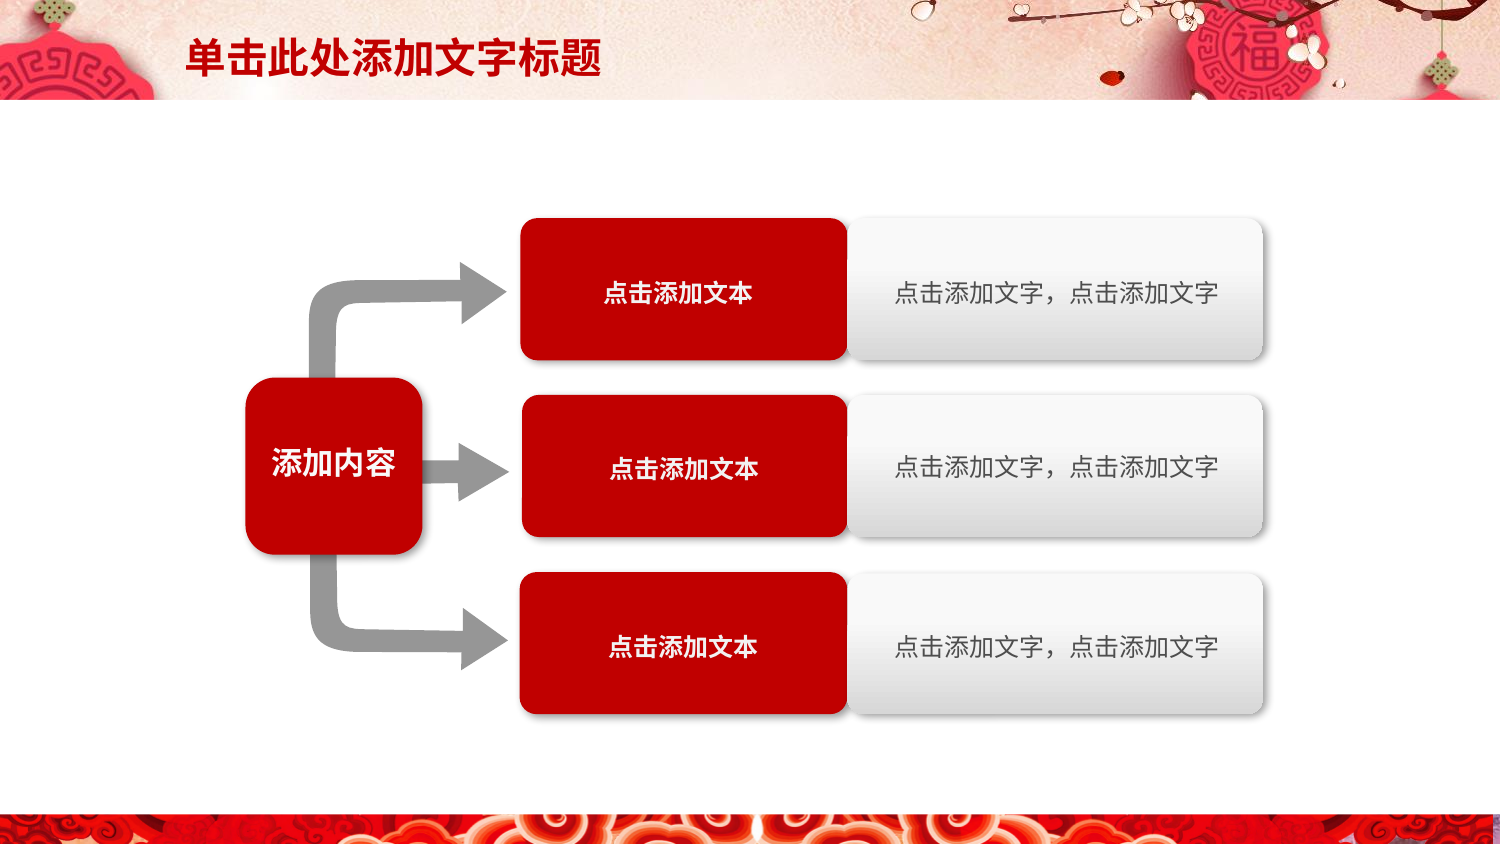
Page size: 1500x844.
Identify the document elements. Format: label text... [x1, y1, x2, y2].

text_box 点击添加文字，点击添加文字 [847, 218, 1263, 361]
text_box 点击添加文本 [521, 394, 847, 538]
text_box 点击添加文本 [520, 218, 847, 361]
picture [0, 0, 1500, 99]
text_box 点击添加文字，点击添加文字 [847, 573, 1264, 715]
picture [0, 815, 1500, 844]
text_box [432, 442, 510, 502]
text_box 添加内容 [245, 377, 423, 555]
text_box [310, 565, 508, 671]
text_box 点击添加文本 [519, 572, 847, 715]
text_box 点击添加文字，点击添加文字 [847, 394, 1263, 538]
text_box [308, 261, 507, 375]
